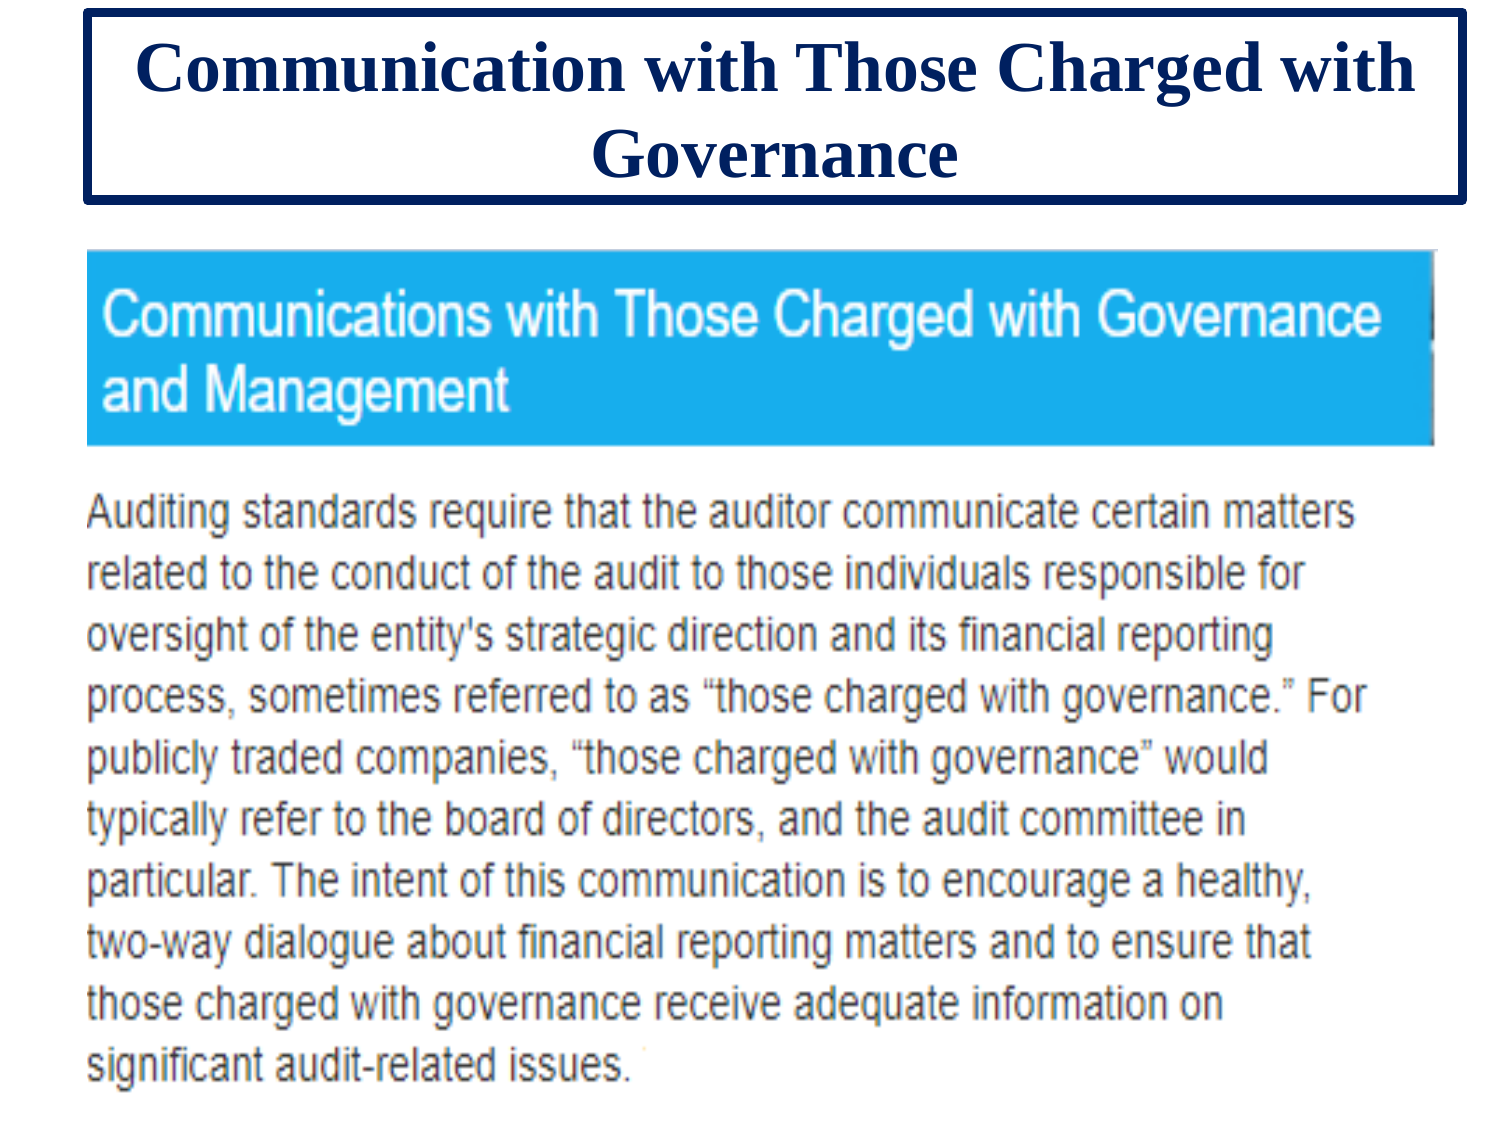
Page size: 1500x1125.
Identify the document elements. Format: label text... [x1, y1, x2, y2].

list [87, 249, 1438, 1113]
title Communication with Those Charged with Governance [83, 8, 1467, 205]
